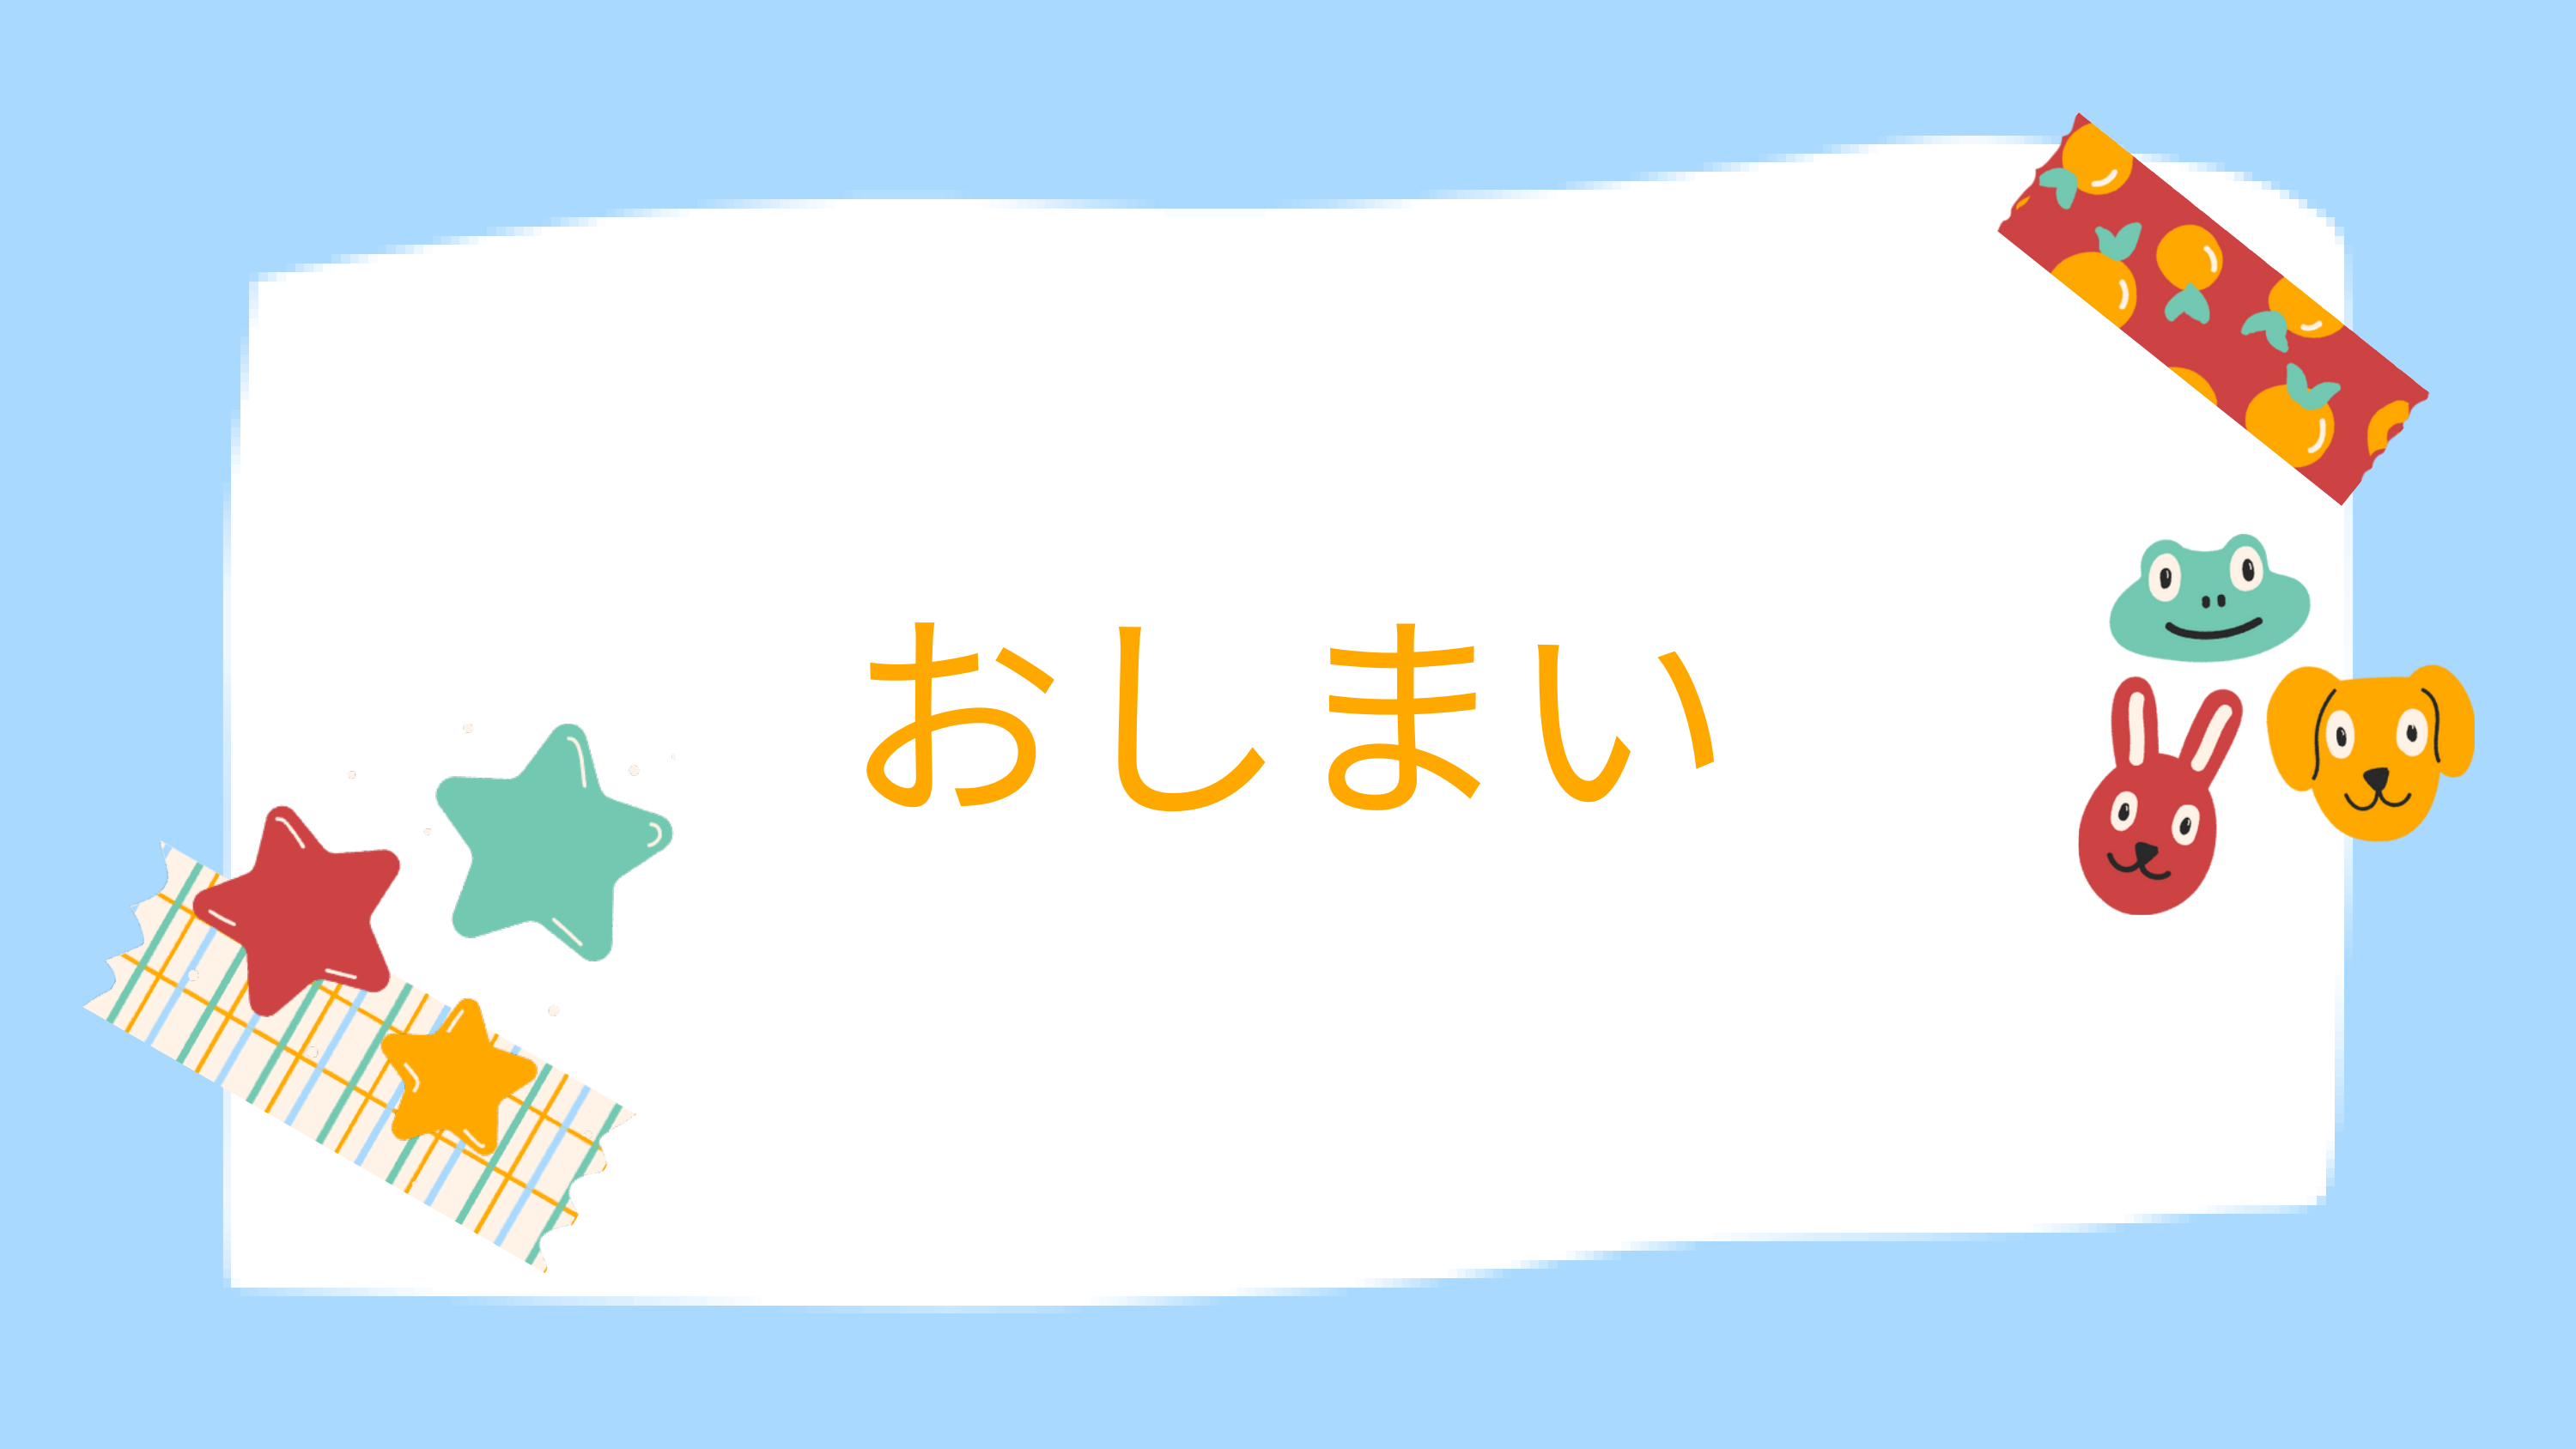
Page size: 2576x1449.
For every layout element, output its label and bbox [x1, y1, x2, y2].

picture [70, 113, 2476, 1313]
